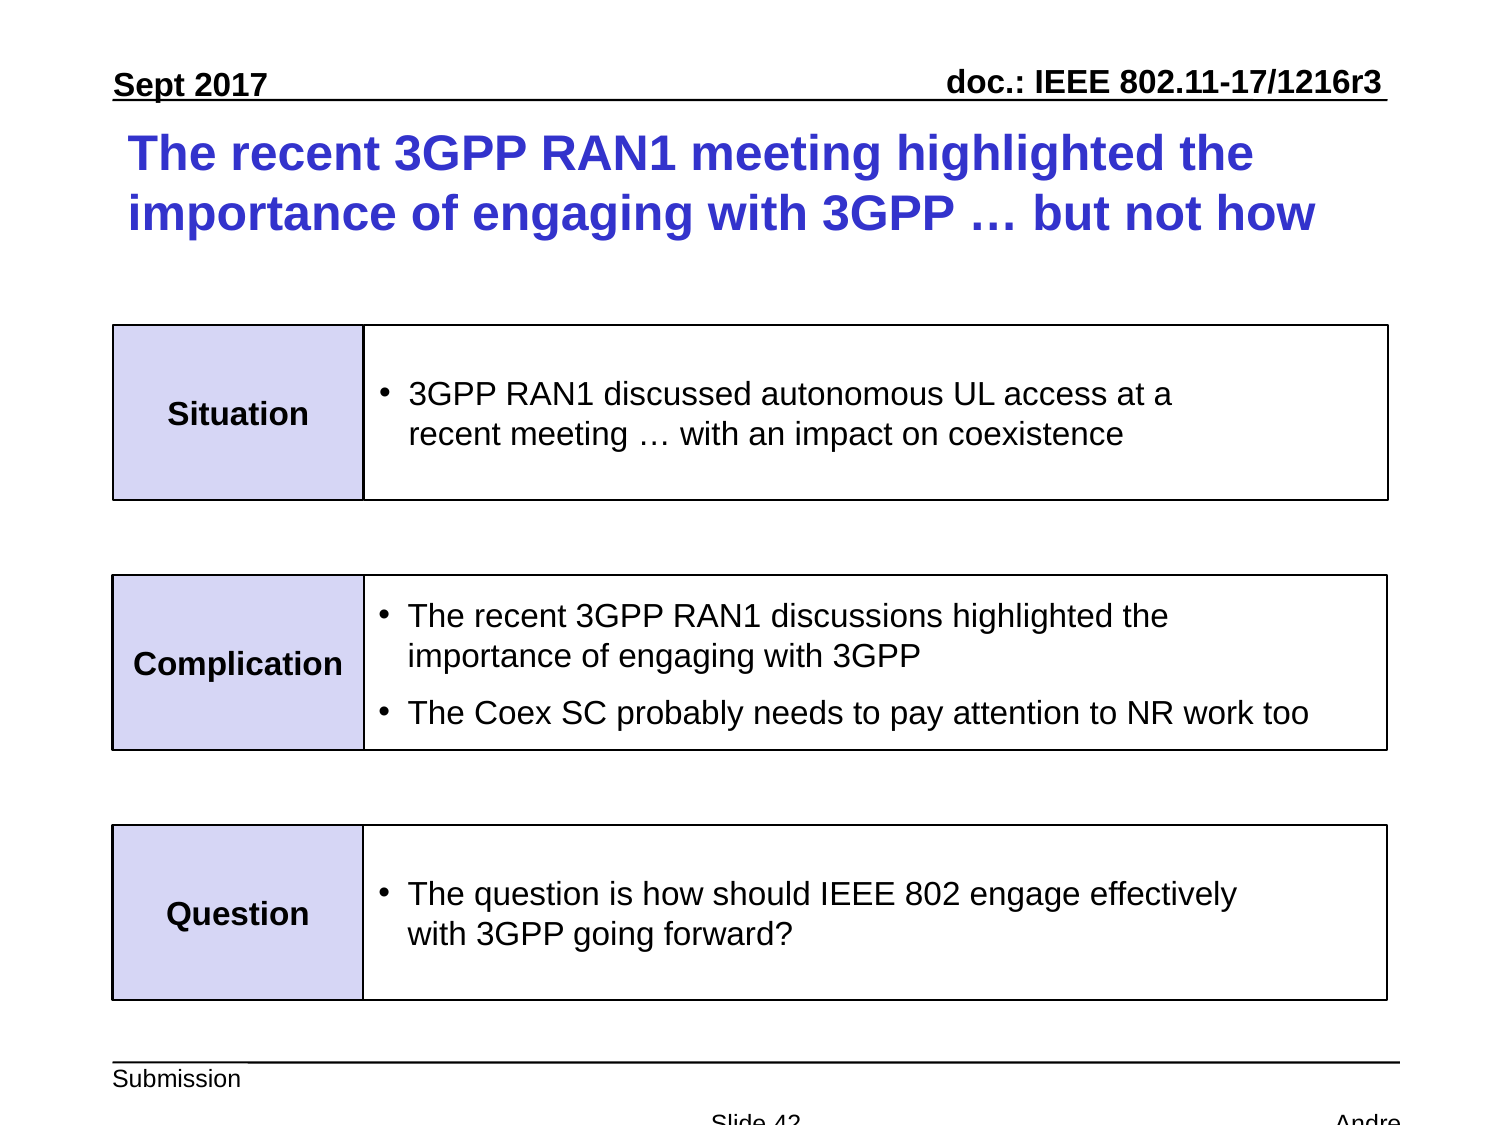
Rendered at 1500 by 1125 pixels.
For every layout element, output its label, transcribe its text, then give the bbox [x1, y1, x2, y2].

title The recent 3GPP RAN1 meeting highlighted the importance of engaging with 3GPP … but not how [112, 112, 1388, 288]
text_box Question [112, 825, 364, 1000]
text_box Complication [112, 575, 365, 750]
slide_number Slide 42 [709, 1107, 803, 1125]
text_box The question is how should IEEE 802 engage effectively with 3GPP going forward? [364, 825, 1388, 1000]
footer Andrew Myles, Cisco [1320, 1107, 1402, 1125]
text_box The recent 3GPP RAN1 discussions highlighted the importance of engaging with 3GPP The Coex SC probably needs to pay attention to NR work too [365, 575, 1388, 750]
text_box Situation [113, 324, 364, 500]
text_box 3GPP RAN1 discussed autonomous UL access at a recent meeting … with an impact on coexistence [364, 324, 1389, 500]
